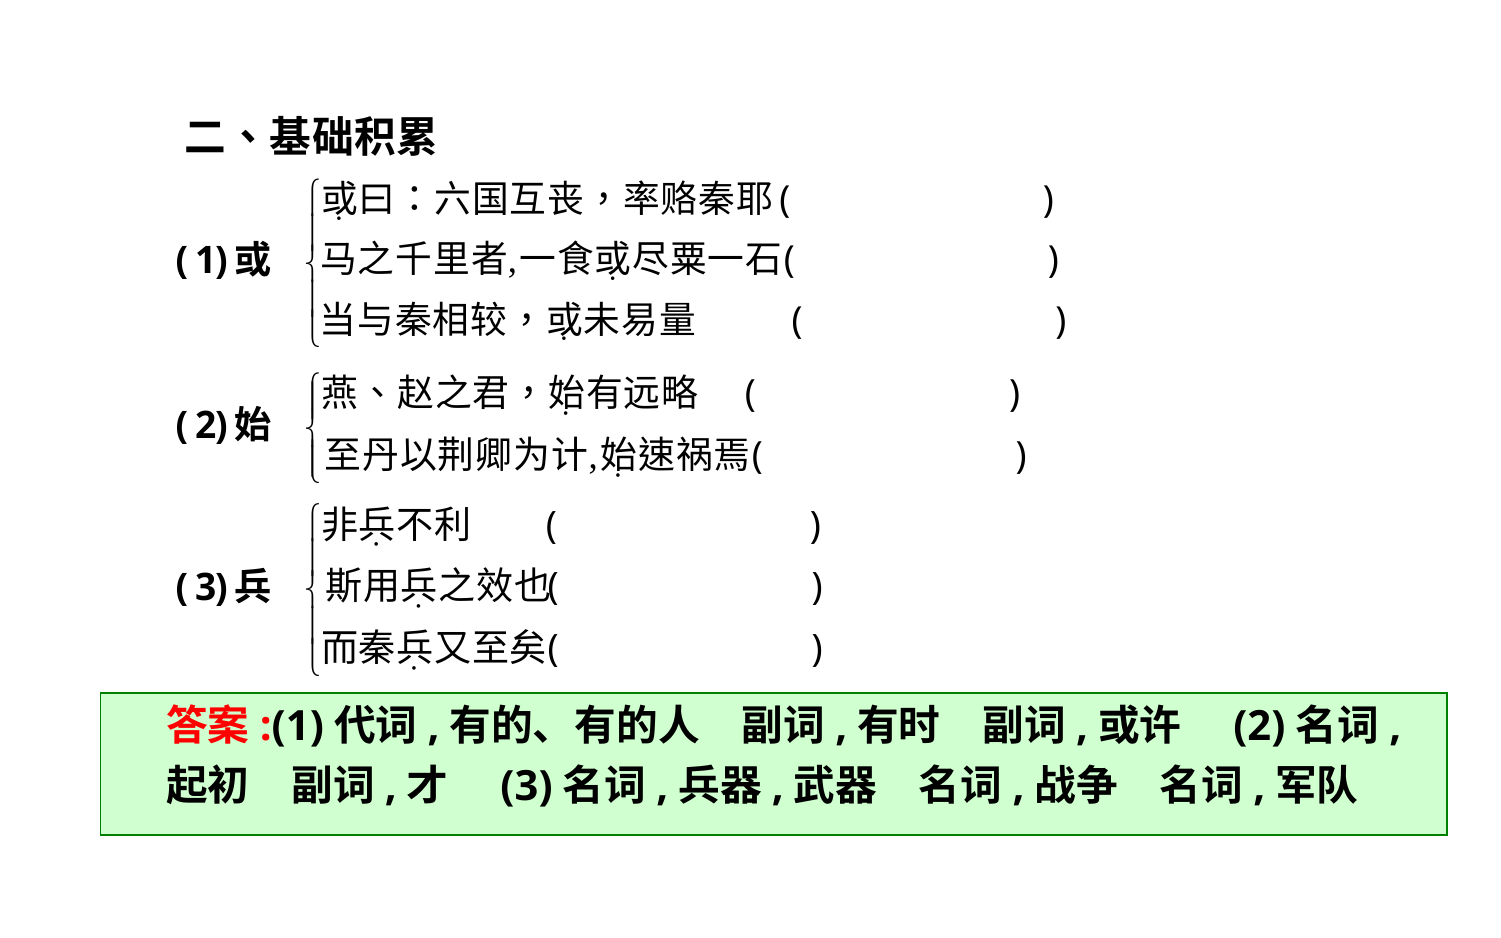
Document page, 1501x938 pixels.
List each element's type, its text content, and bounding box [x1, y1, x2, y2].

text_box [100, 708, 1448, 835]
text_box 答案:(1)代词,有的、有的人 副词,有时 副词,或许 (2)名词,起初 副词,才 (3)名词,兵器,武器 名词,战争 名词,军队 [151, 709, 1422, 816]
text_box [99, 101, 1474, 701]
